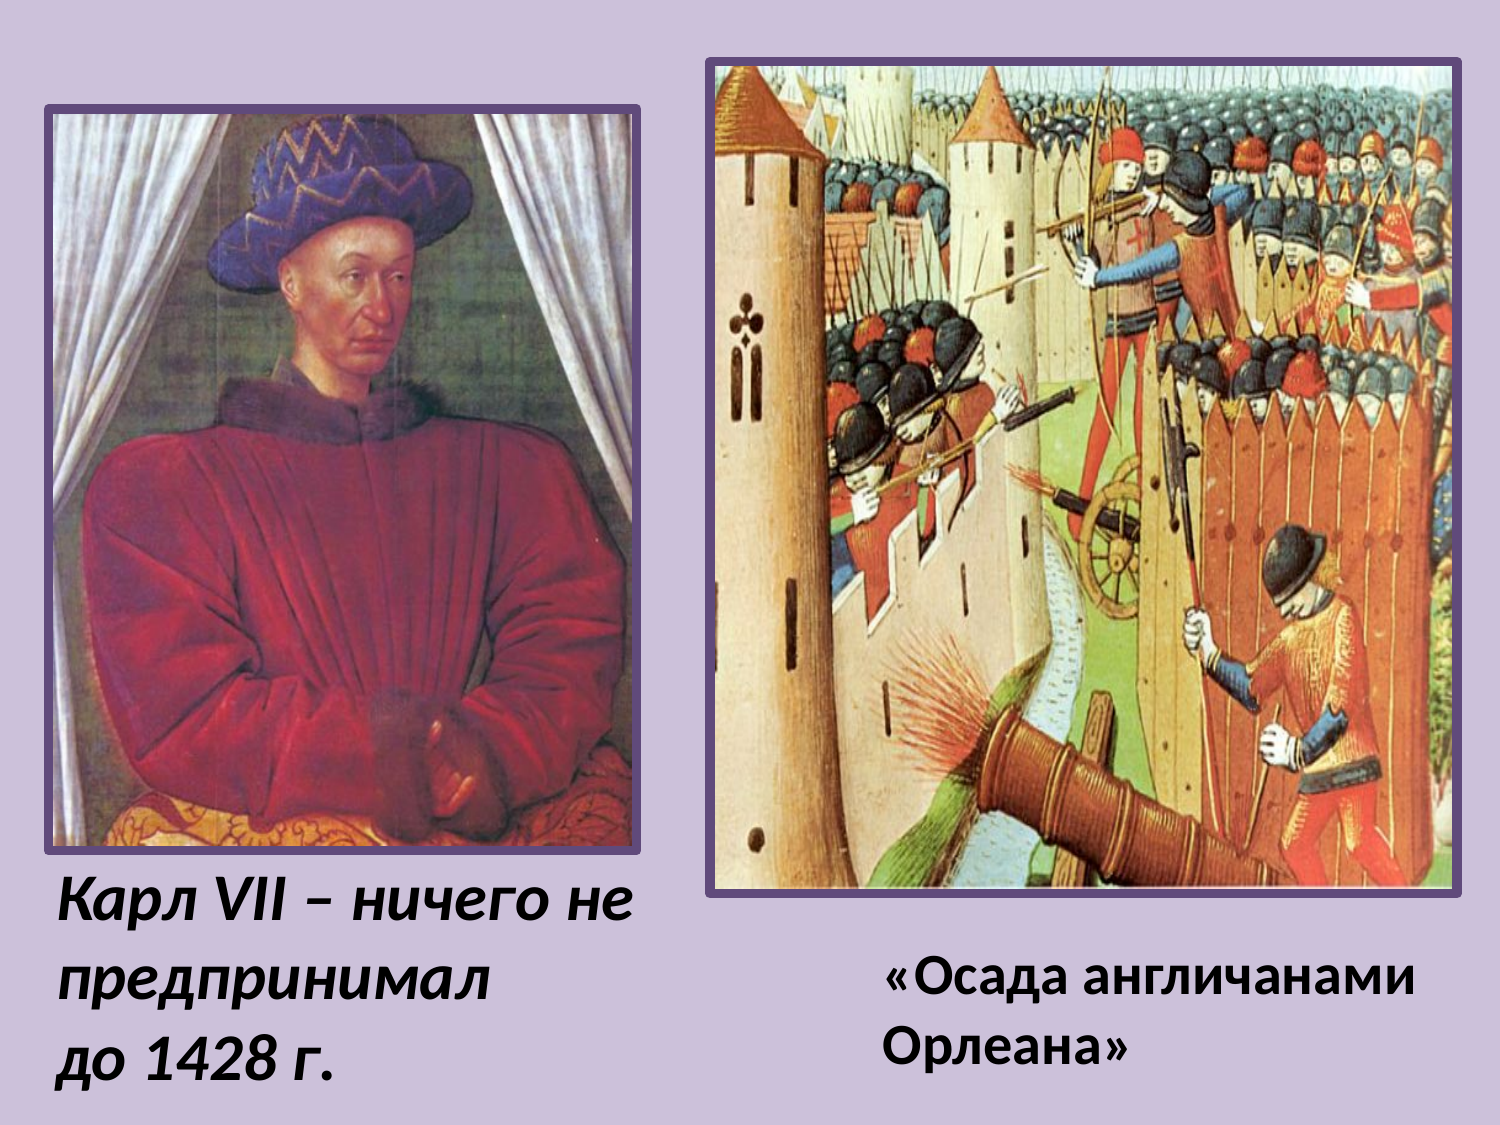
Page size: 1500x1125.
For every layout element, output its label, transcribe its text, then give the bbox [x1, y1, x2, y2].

picture [714, 66, 1453, 890]
text_box Карл VII – ничего не предпринимал до 1428 г. [41, 845, 668, 1101]
picture [52, 113, 633, 847]
text_box «Осада англичанами Орлеана» [868, 928, 1452, 1084]
